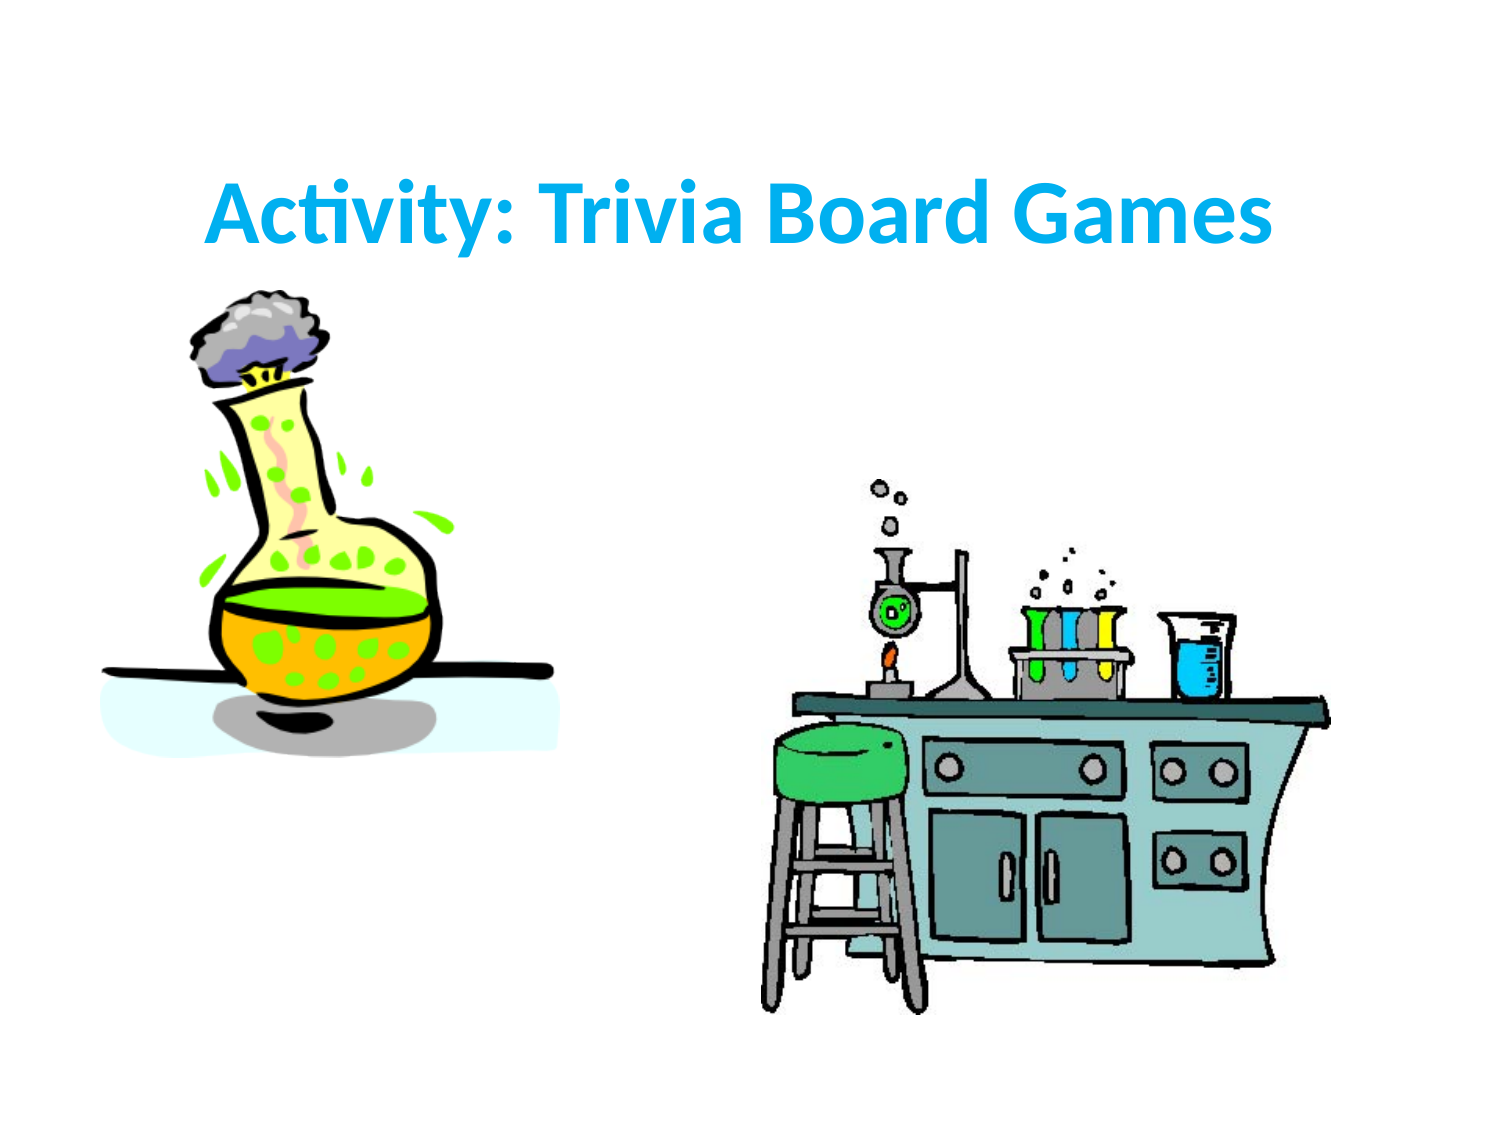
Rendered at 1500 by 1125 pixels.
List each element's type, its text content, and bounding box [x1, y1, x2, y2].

picture [761, 479, 1331, 1015]
title Activity: Trivia Board Games [64, 113, 1415, 302]
picture [100, 290, 560, 759]
